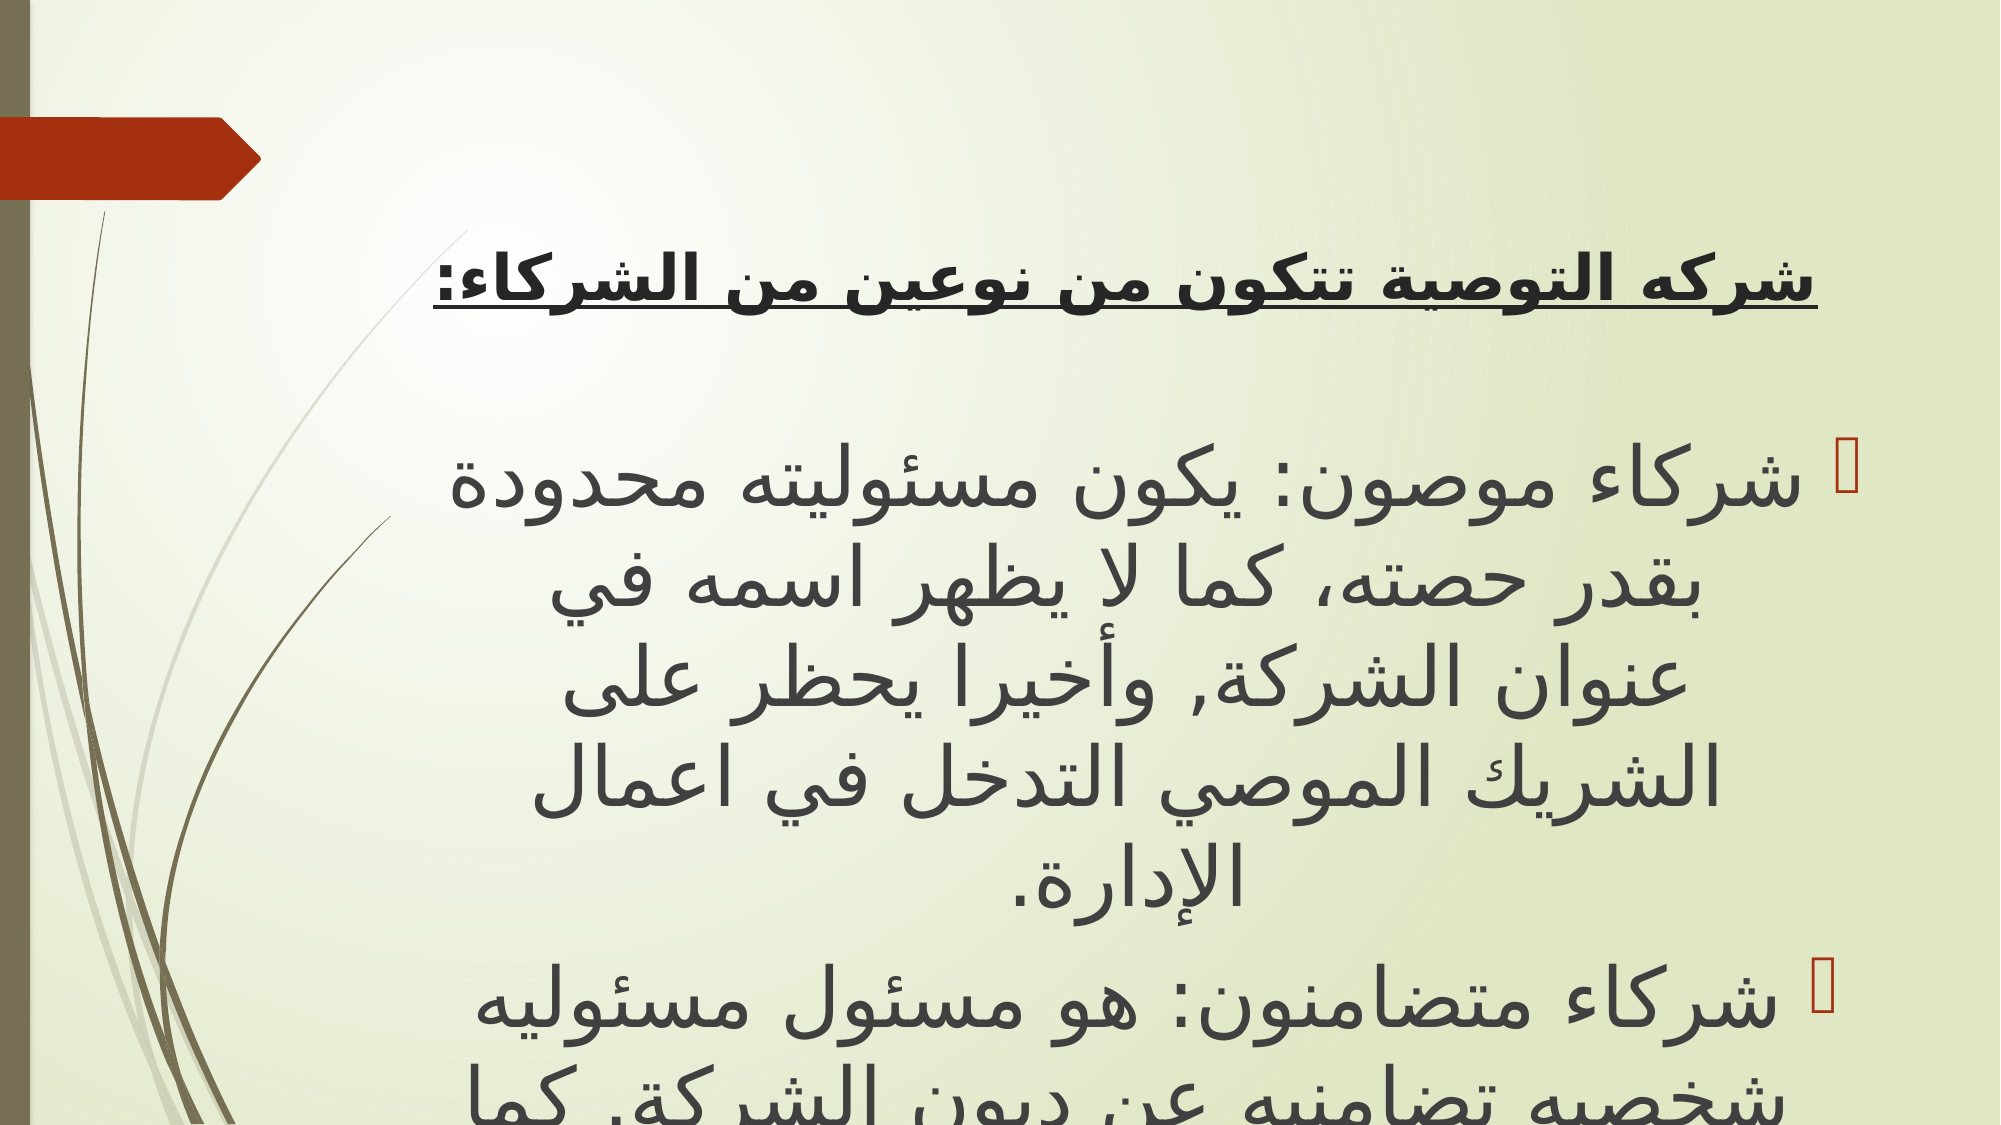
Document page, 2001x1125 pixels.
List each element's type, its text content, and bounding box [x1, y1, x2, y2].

title شركه التوصية تتكون من نوعين من الشركاء: [383, 229, 1846, 440]
list شركاء موصون: يكون مسئوليته محدودة بقدر حصته، كما لا يظهر اسمه في عنوان الشركة, وأخيرا يحظر على الشريك الموصي التدخل في اعمال الإدارة. شركاء متضامنون: هو مسئول مسئوليه شخصيه تضامنيه عن ديون الشركة. كما يمتنع عليه البعد عن التصرف في حصته أو تداولها. [424, 350, 1888, 970]
